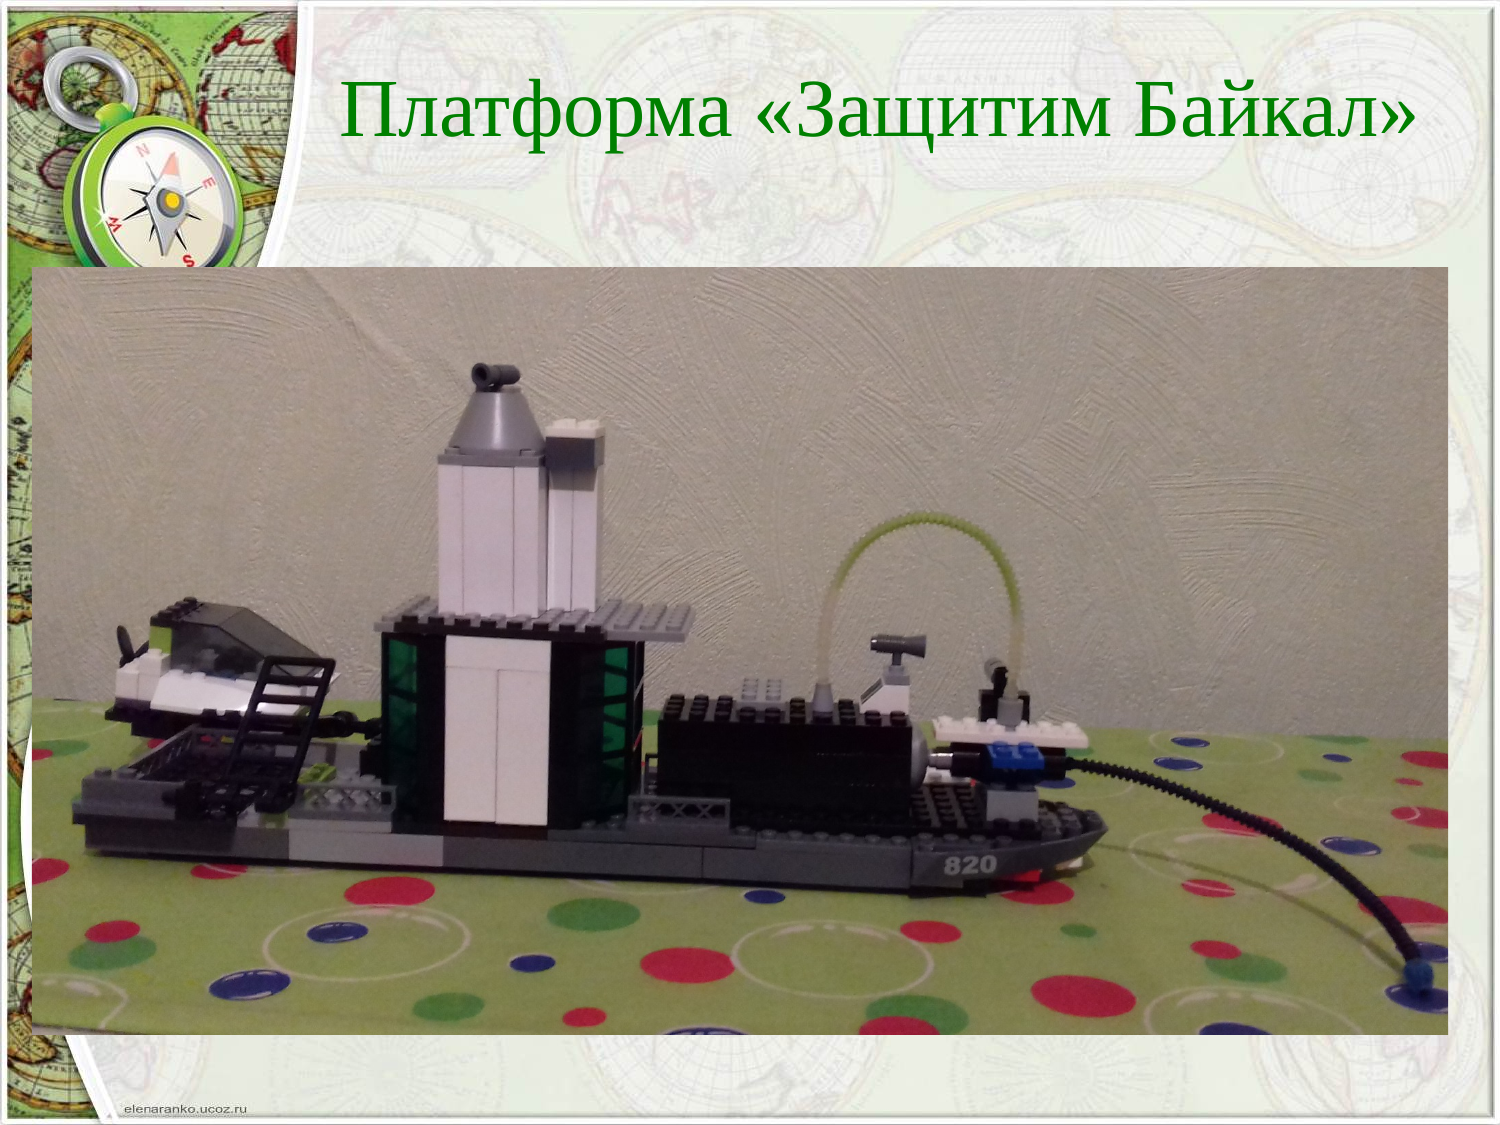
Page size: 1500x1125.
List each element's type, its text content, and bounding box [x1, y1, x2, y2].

picture [0, 0, 1500, 1125]
title Платформа «Защитим Байкал» [301, 45, 1459, 161]
